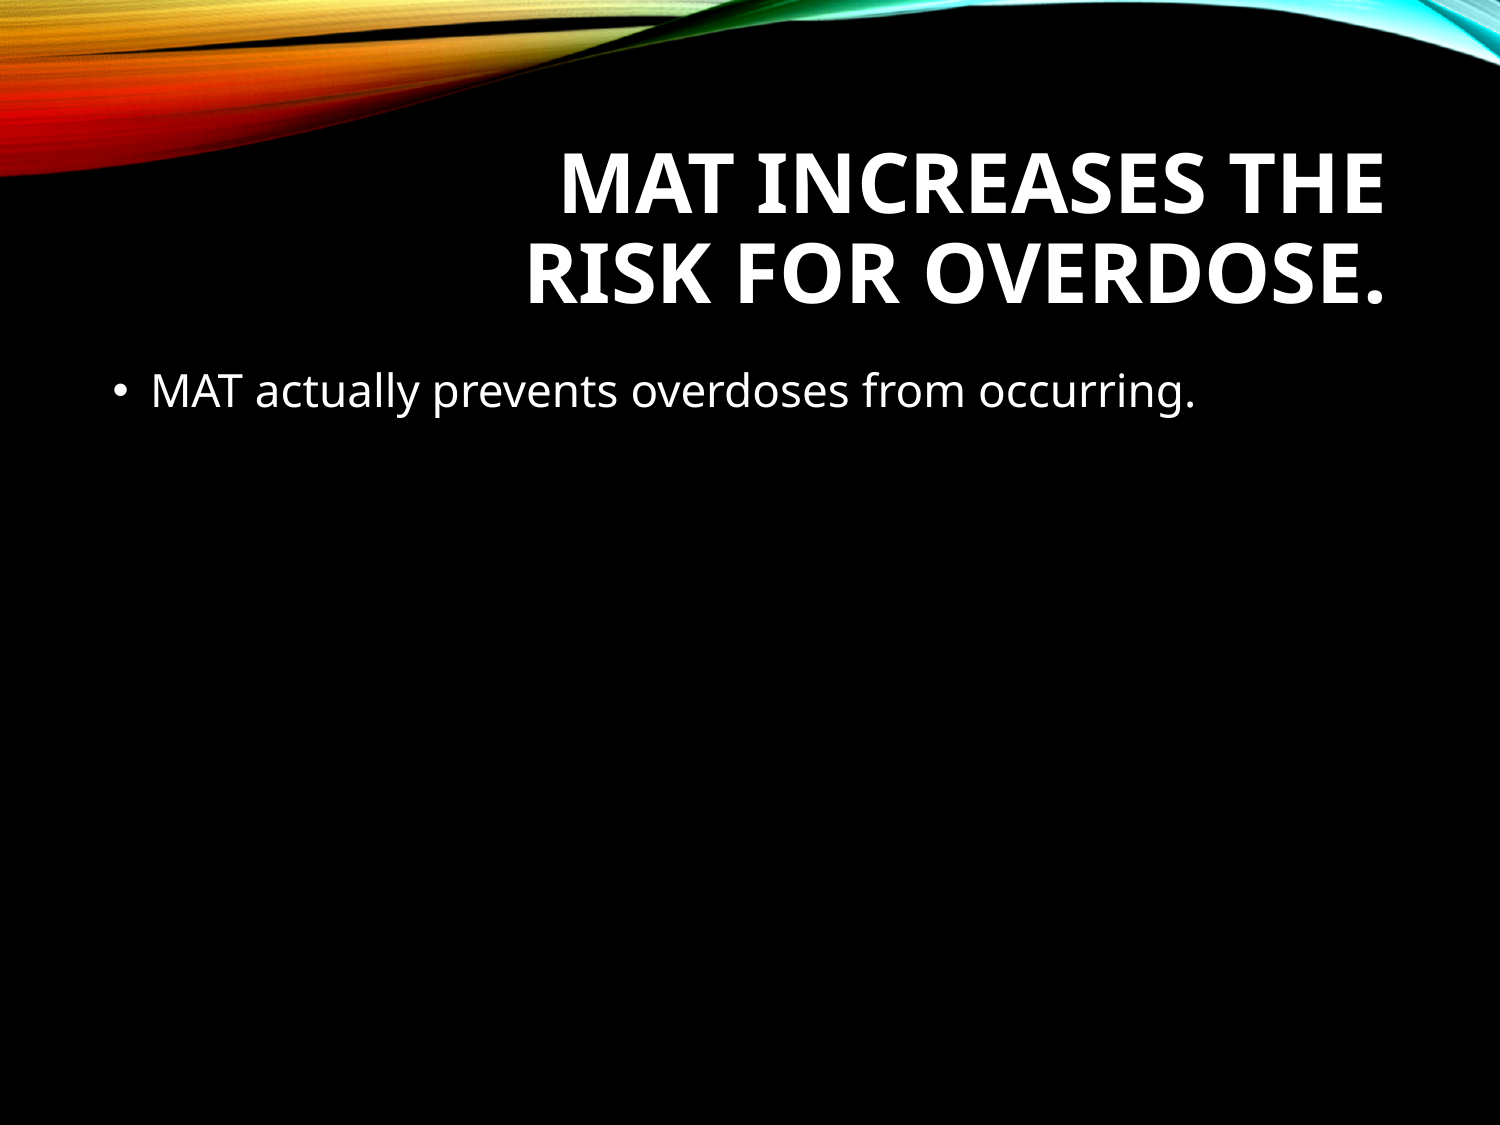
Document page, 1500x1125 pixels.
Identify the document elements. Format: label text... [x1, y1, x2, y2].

picture [0, 0, 1500, 178]
list MAT actually prevents overdoses from occurring. [97, 360, 1403, 1028]
title MAT increases the risk for overdose. [356, 125, 1403, 338]
